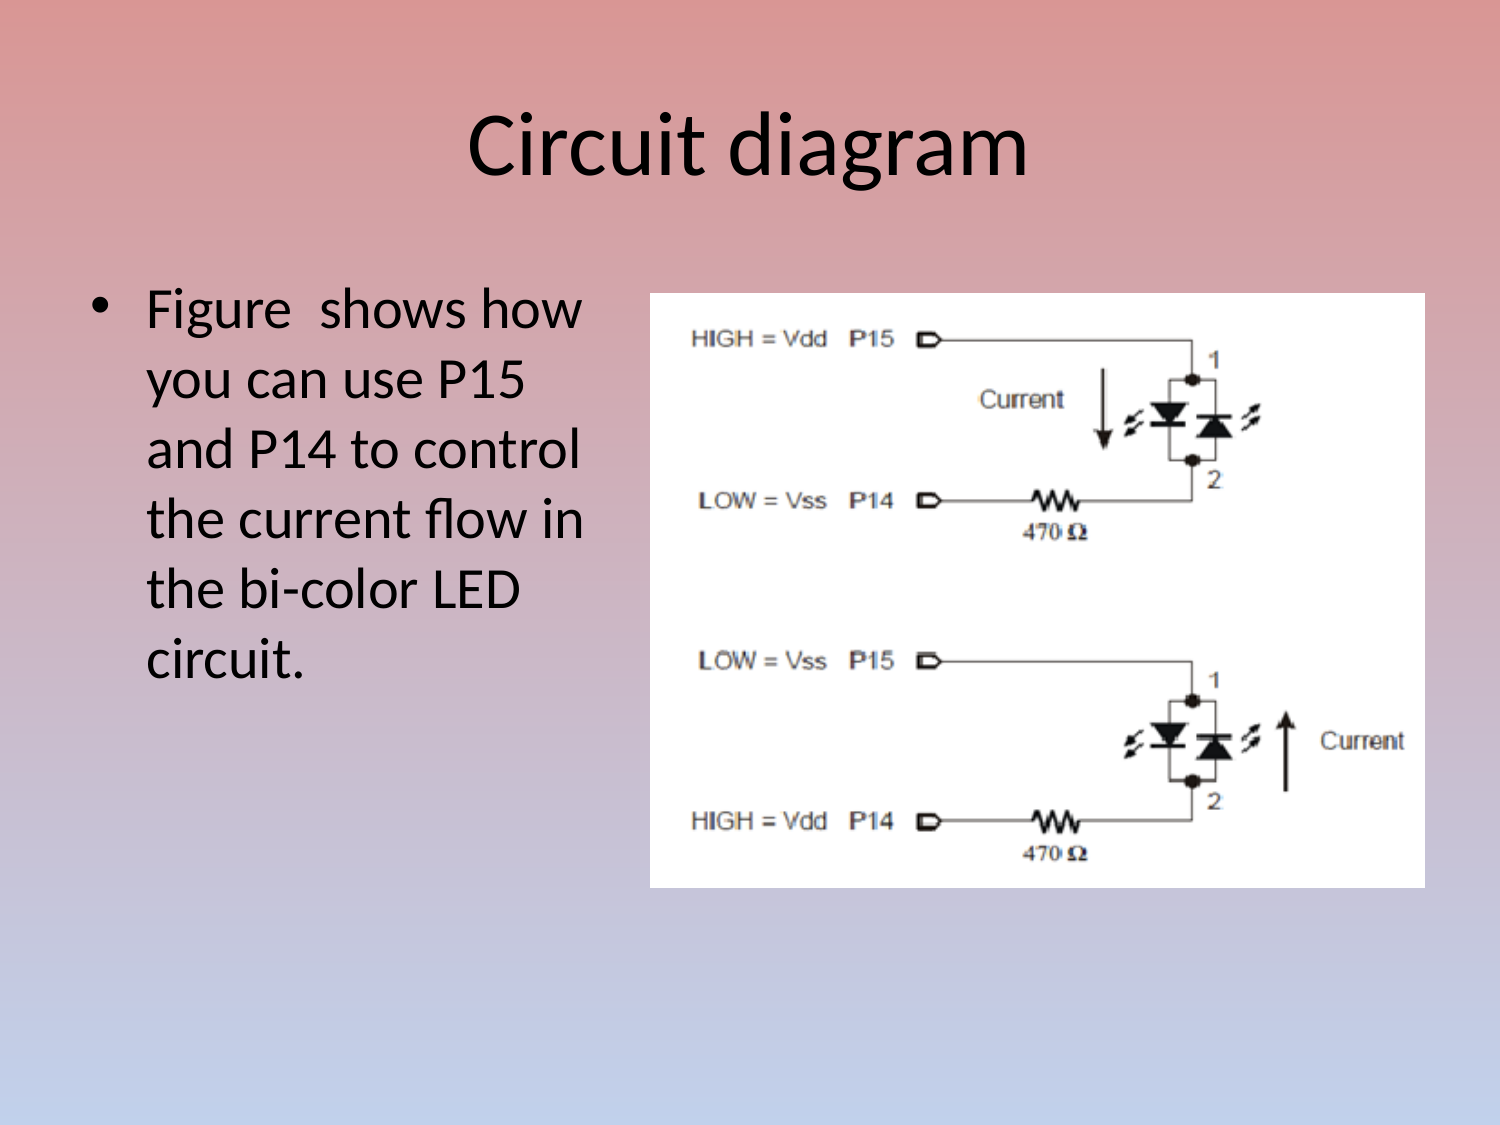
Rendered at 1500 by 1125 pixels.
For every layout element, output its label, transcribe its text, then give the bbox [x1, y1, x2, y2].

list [649, 293, 1426, 888]
title Circuit diagram [75, 45, 1425, 233]
list Figure shows how you can use P15 and P14 to control the current flow in the bi-color LED circuit. [75, 262, 638, 838]
